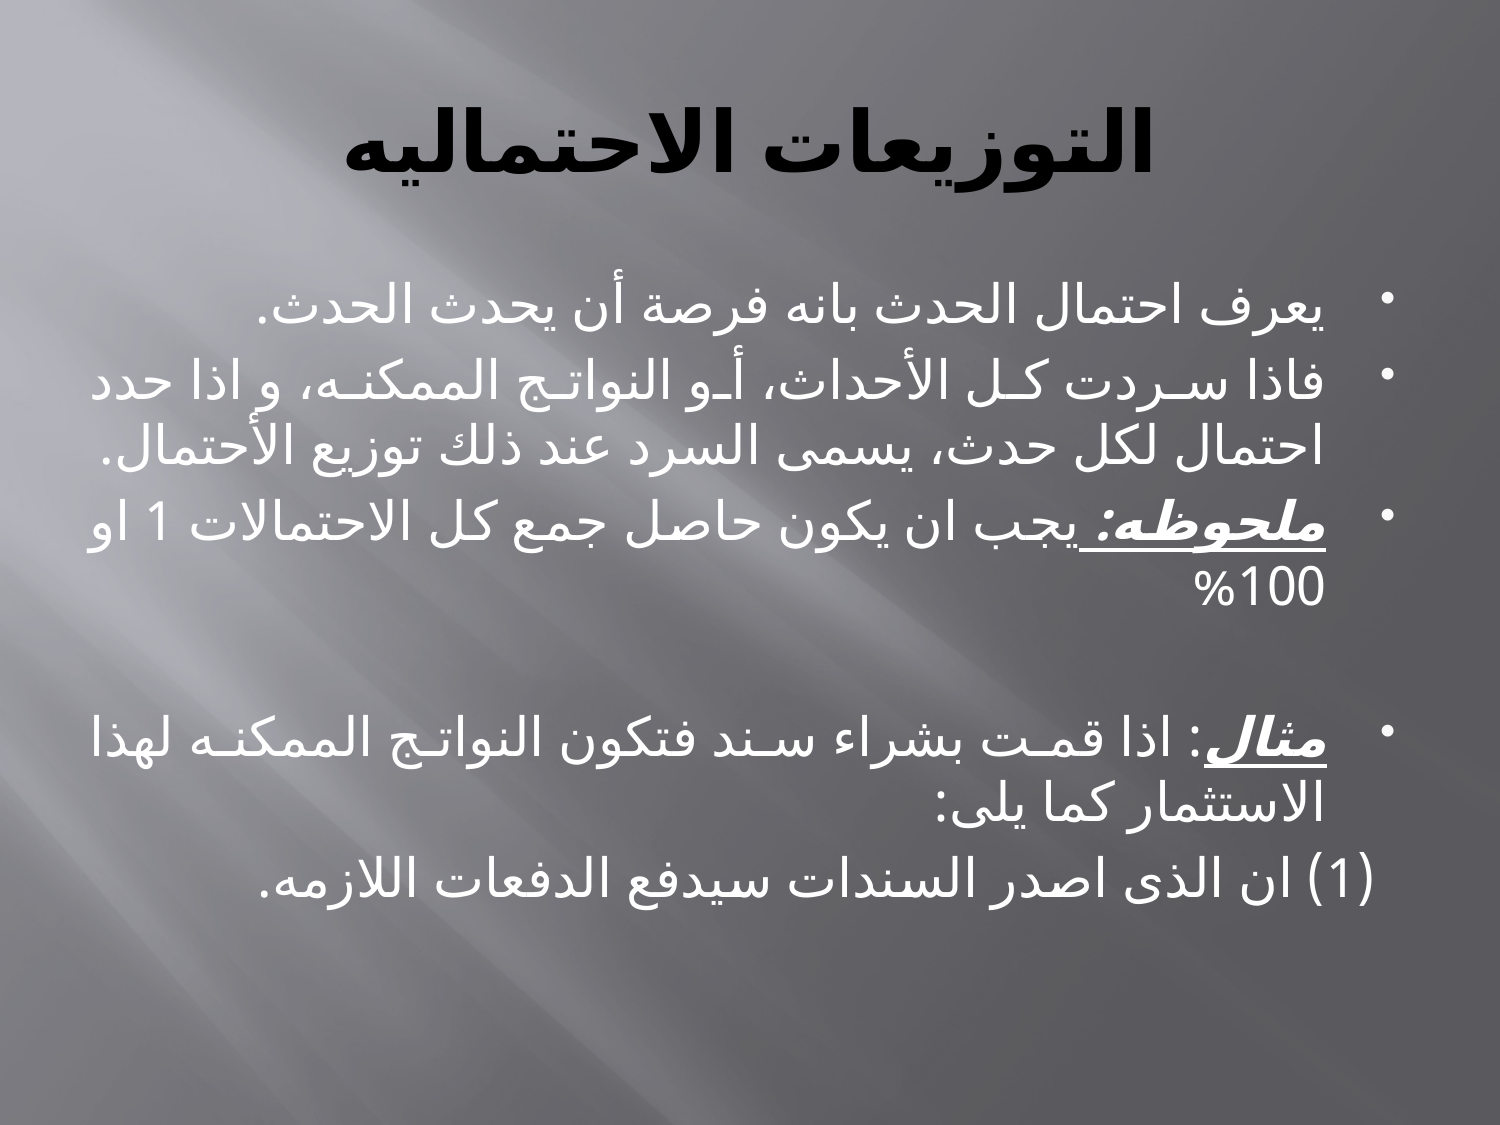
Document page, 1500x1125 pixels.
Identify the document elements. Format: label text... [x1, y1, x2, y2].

list يعرف احتمال الحدث بانه فرصة أن يحدث الحدث. فاذا سردت كل الأحداث، أو النواتج الممكنه، و اذا حدد احتمال لكل حدث، يسمى السرد عند ذلك توزيع الأحتمال. ملحوظه: يجب ان يكون حاصل جمع كل الاحتمالات 1 او 100% مثال: اذا قمت بشراء سند فتكون النواتج الممكنه لهذا الاستثمار كما يلى: (1) ان الذى اصدر السندات سيدفع الدفعات اللازمه. [75, 262, 1425, 1035]
title التوزيعات الاحتماليه [75, 45, 1425, 233]
